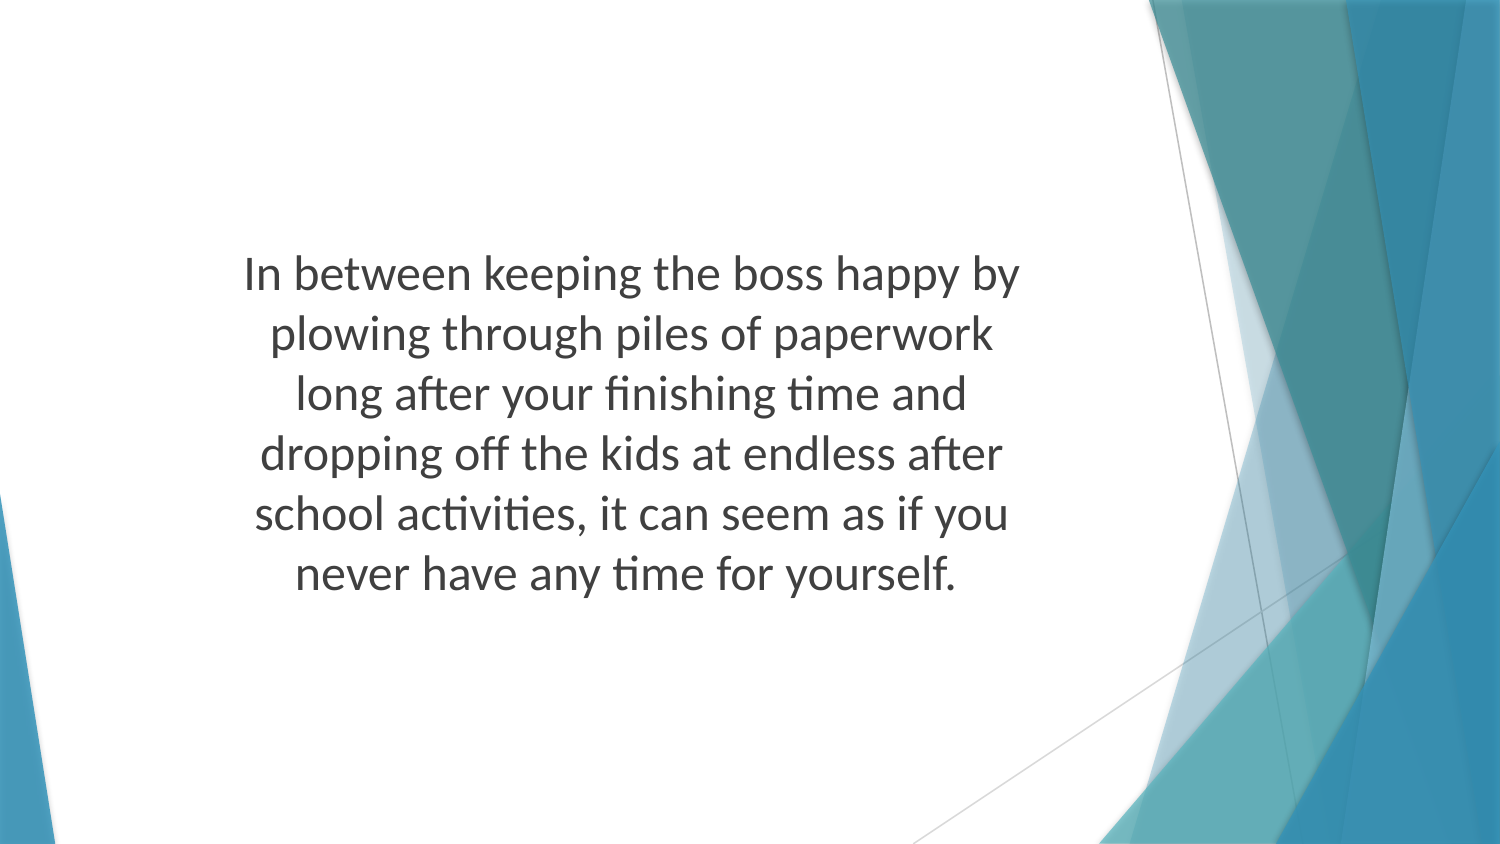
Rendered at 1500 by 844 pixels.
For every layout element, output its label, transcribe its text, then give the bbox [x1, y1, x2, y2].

list In between keeping the boss happy by plowing through piles of paperwork long after your finishing time and dropping off the kids at endless after school activities, it can seem as if you never have any time for yourself. [206, 232, 1058, 682]
